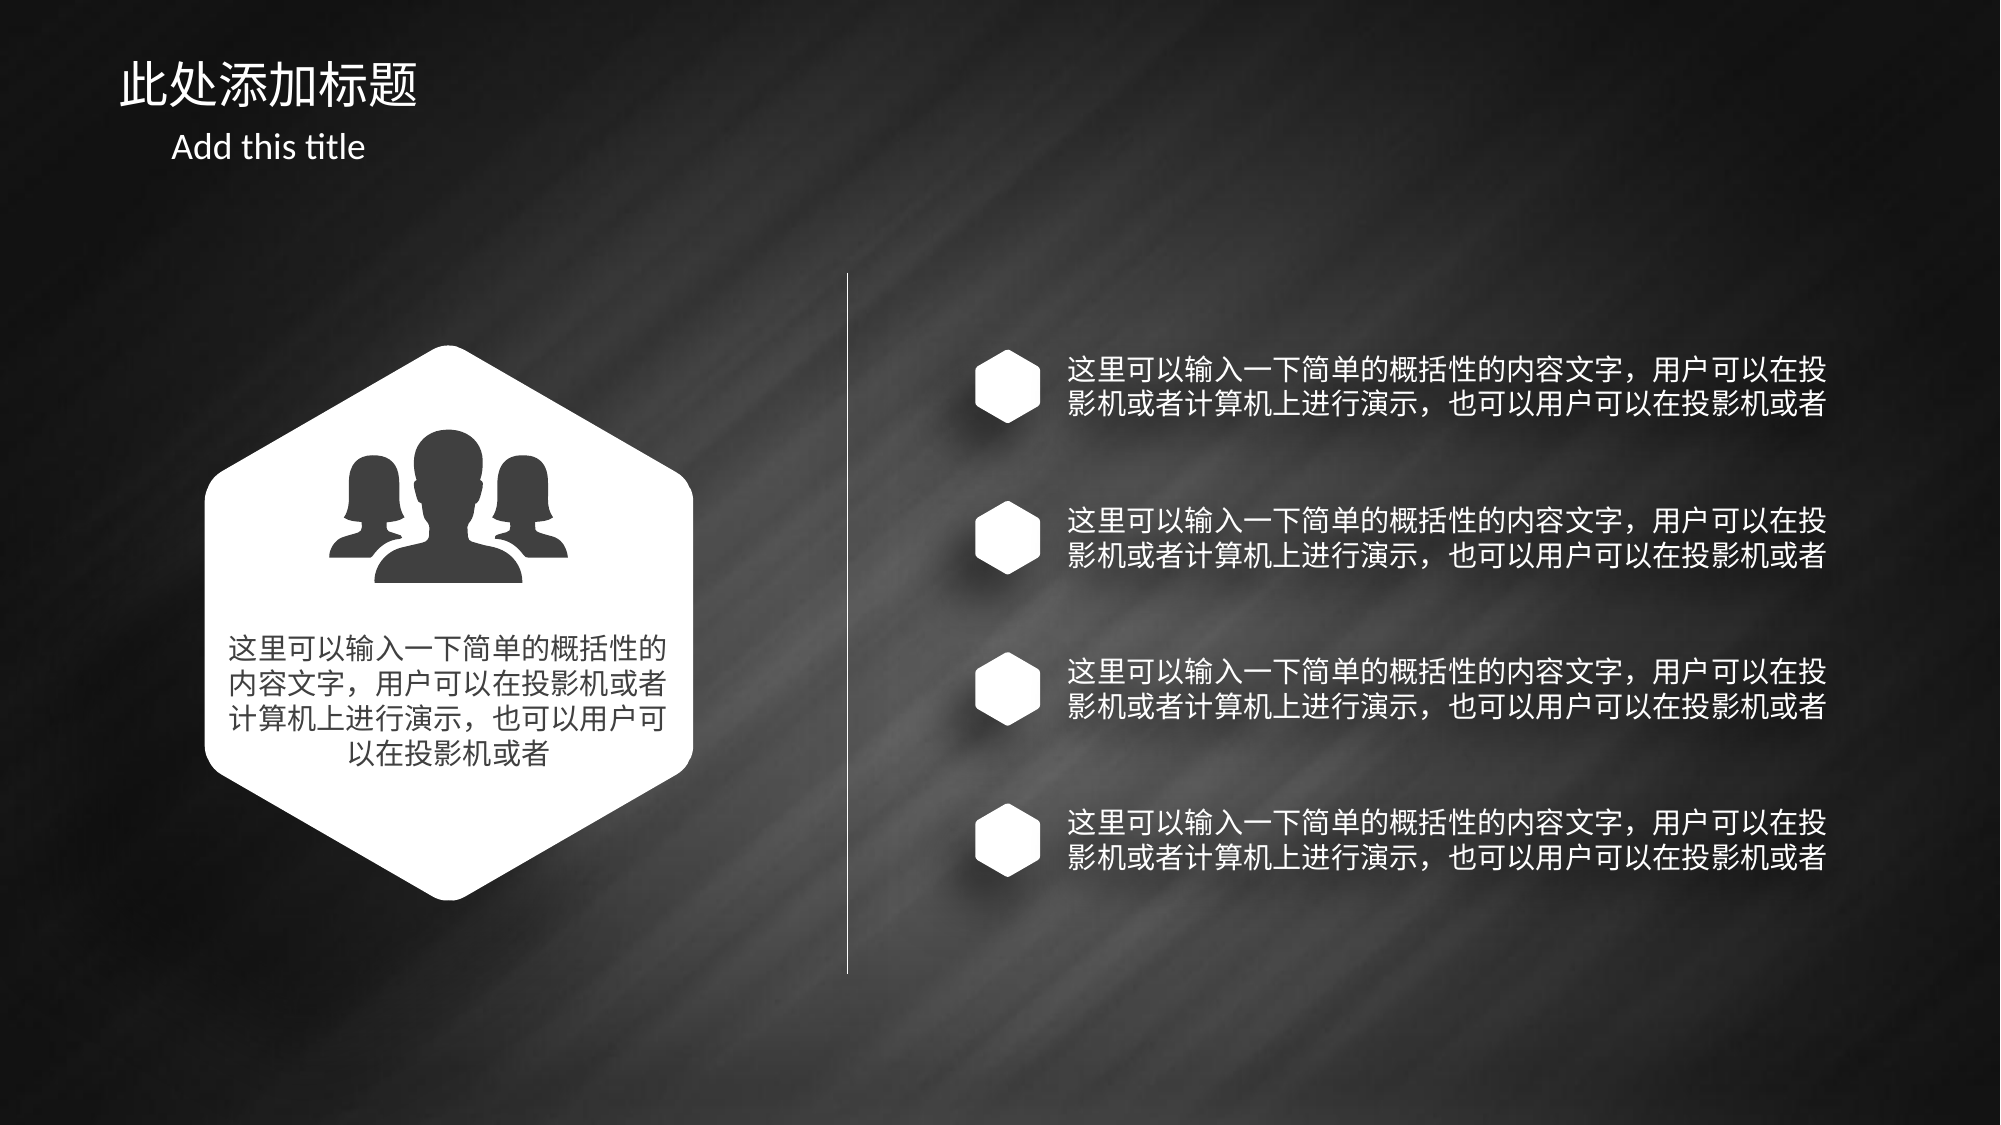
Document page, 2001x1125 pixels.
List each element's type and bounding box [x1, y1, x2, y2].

picture [0, 0, 2000, 1125]
text_box [328, 429, 568, 583]
